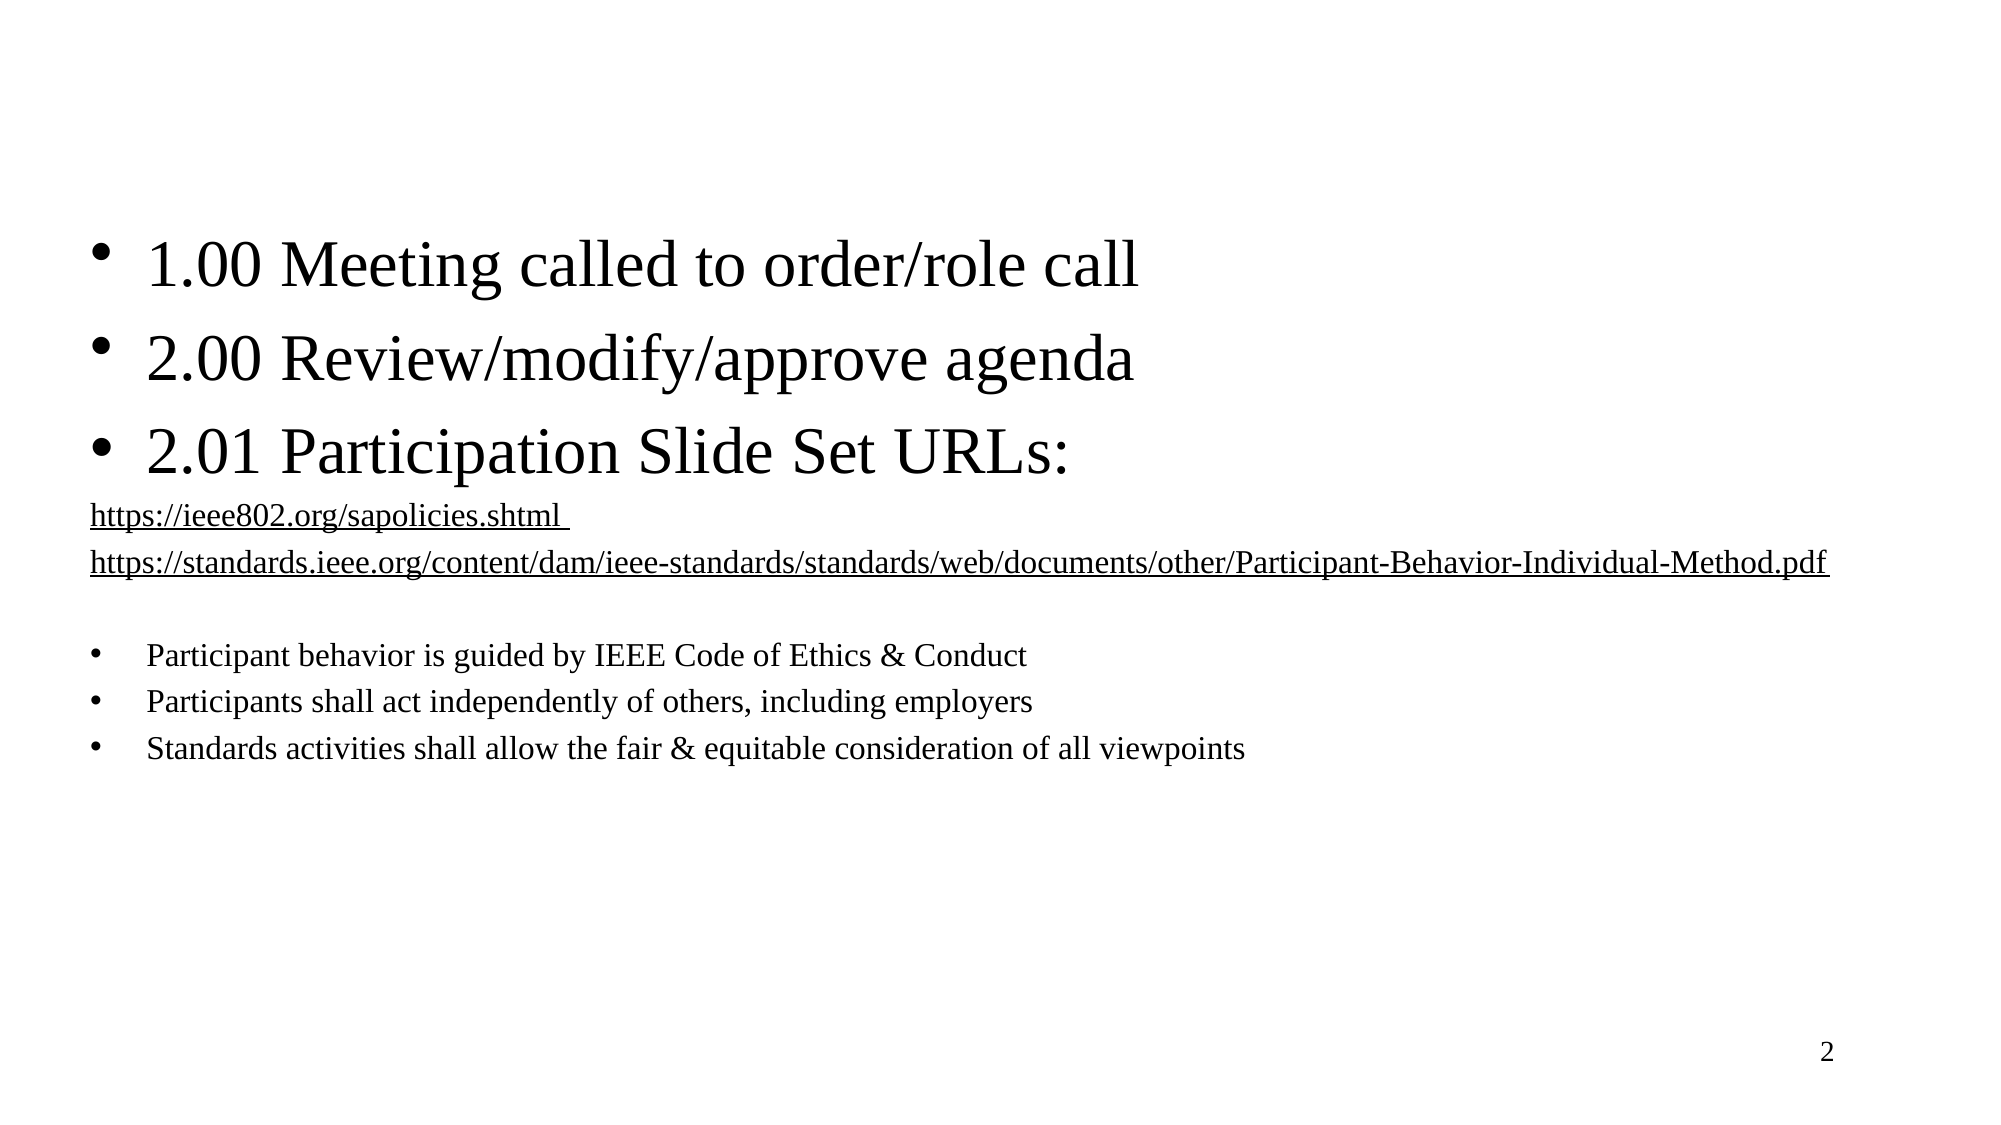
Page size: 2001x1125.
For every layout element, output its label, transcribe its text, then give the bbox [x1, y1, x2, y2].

list 1.00 Meeting called to order/role call 2.00 Review/modify/approve agenda 2.01 Participation Slide Set URLs: https://ieee802.org/sapolicies.shtml https://standards.ieee.org/content/dam/ieee-standards/standards/web/documents/other/Participant-Behavior-Individual-Method.pdf Participant behavior is guided by IEEE Code of Ethics & Conduct Participants shall act independently of others, including employers Standards activities shall allow the fair & equitable consideration of all viewpoints [74, 212, 1888, 1001]
slide_number 2 [1433, 1024, 1851, 1101]
